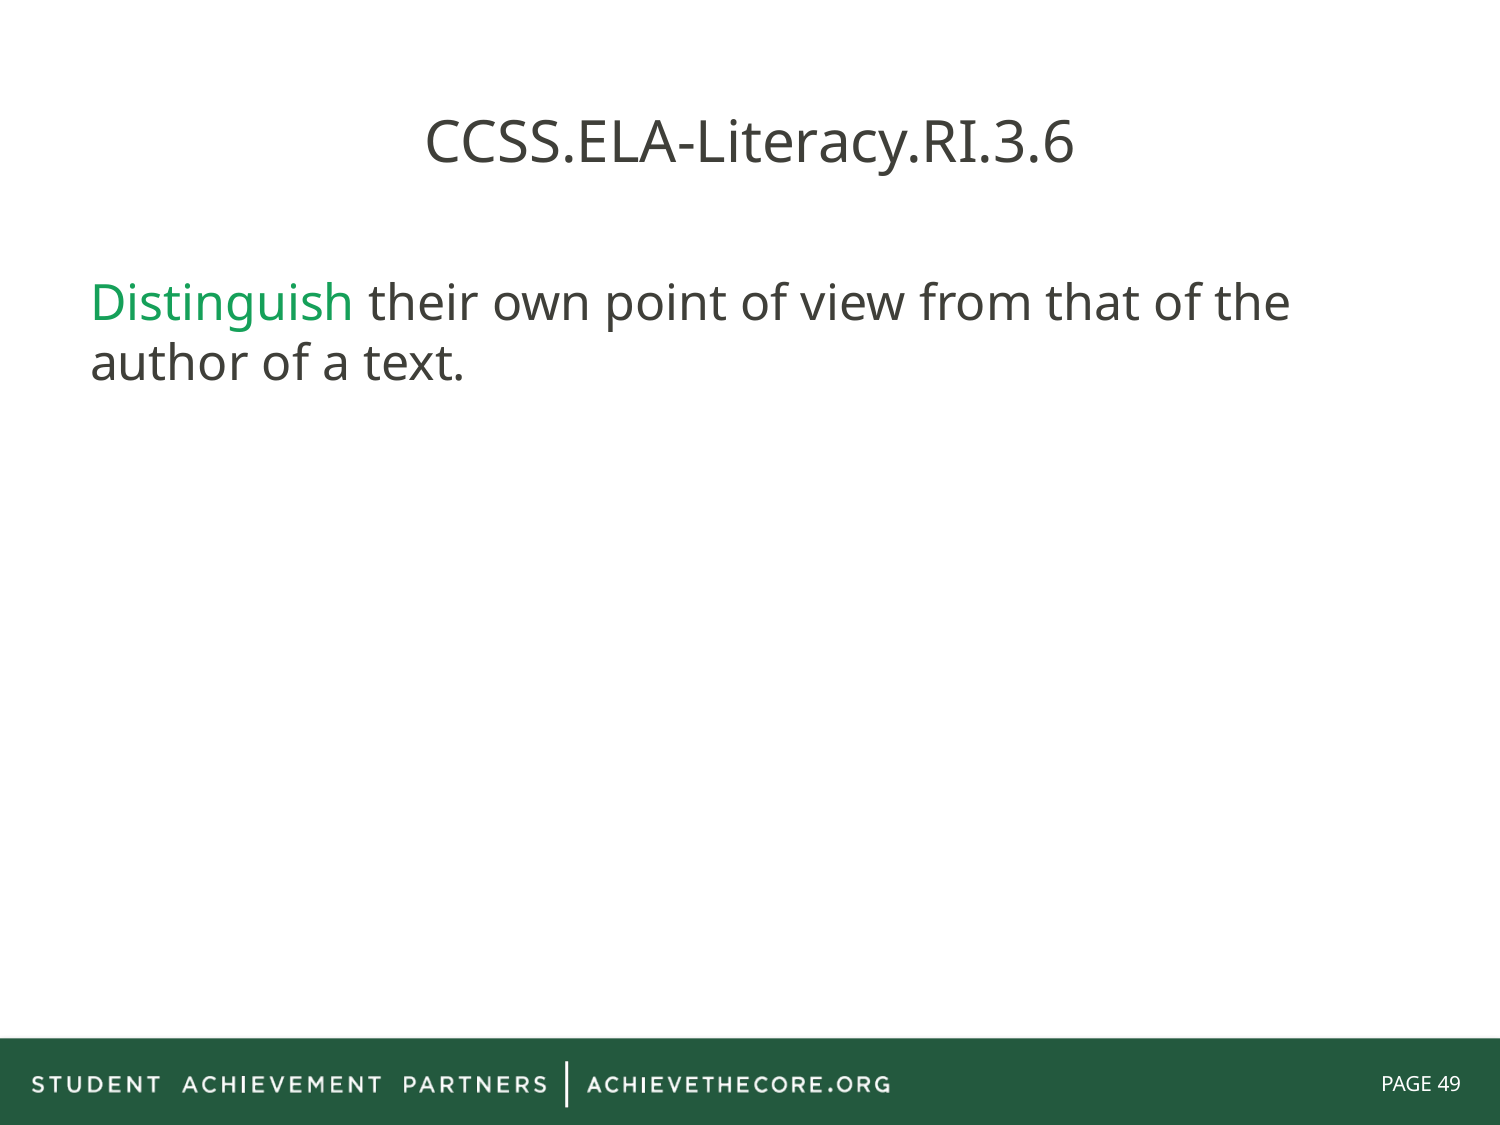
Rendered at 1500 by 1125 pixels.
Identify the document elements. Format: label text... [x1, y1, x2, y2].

title CCSS.ELA-Literacy.RI.3.6 [75, 45, 1425, 233]
list Distinguish their own point of view from that of the author of a text. [75, 262, 1425, 1005]
